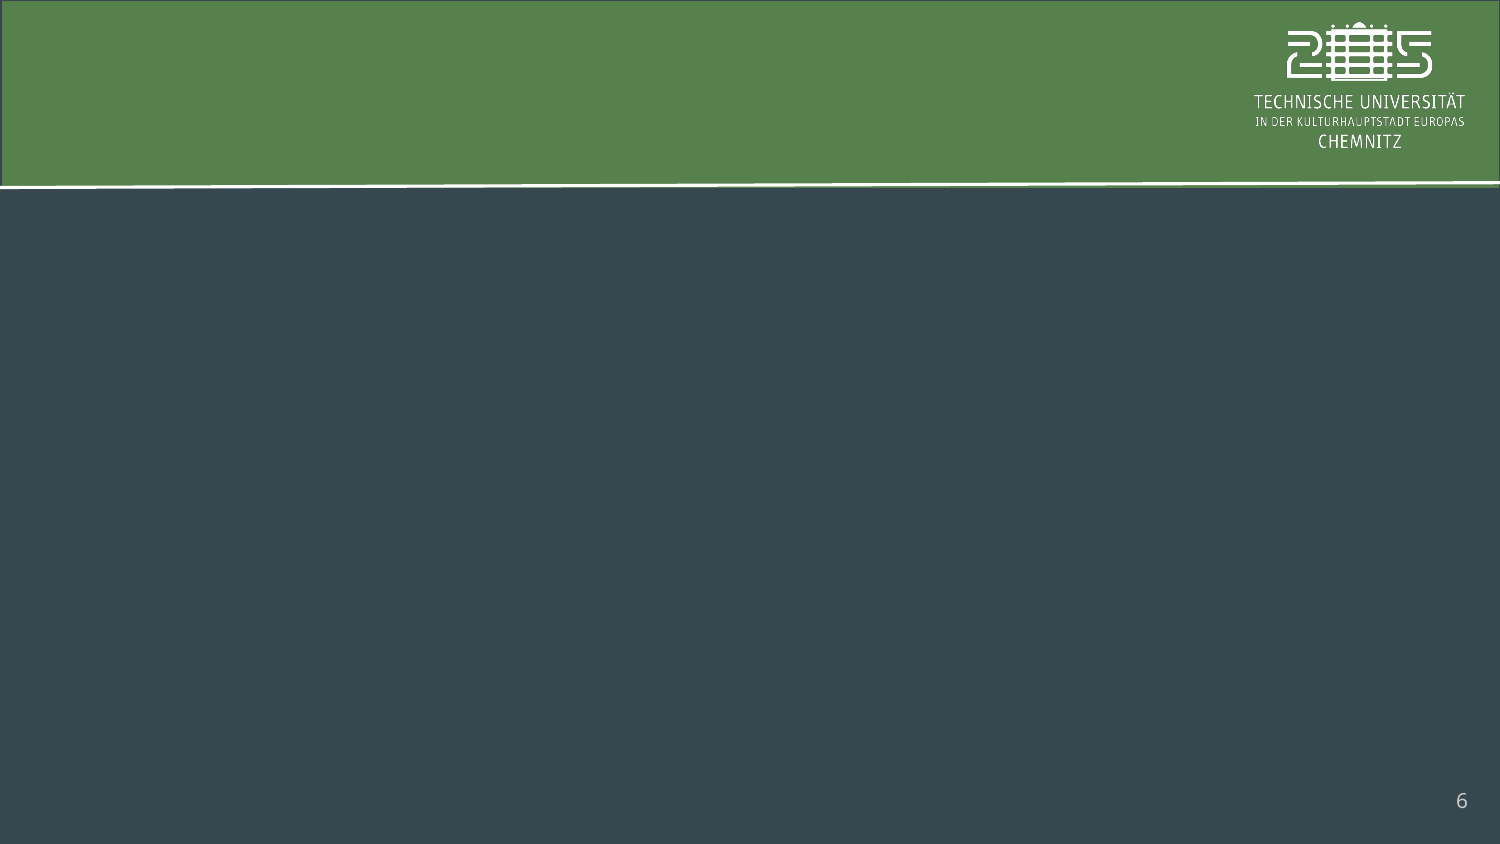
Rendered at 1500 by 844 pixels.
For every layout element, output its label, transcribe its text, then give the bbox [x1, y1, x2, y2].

picture [330, 185, 1500, 189]
slide_number ‹#› [1392, 767, 1483, 833]
picture [0, 0, 1500, 185]
